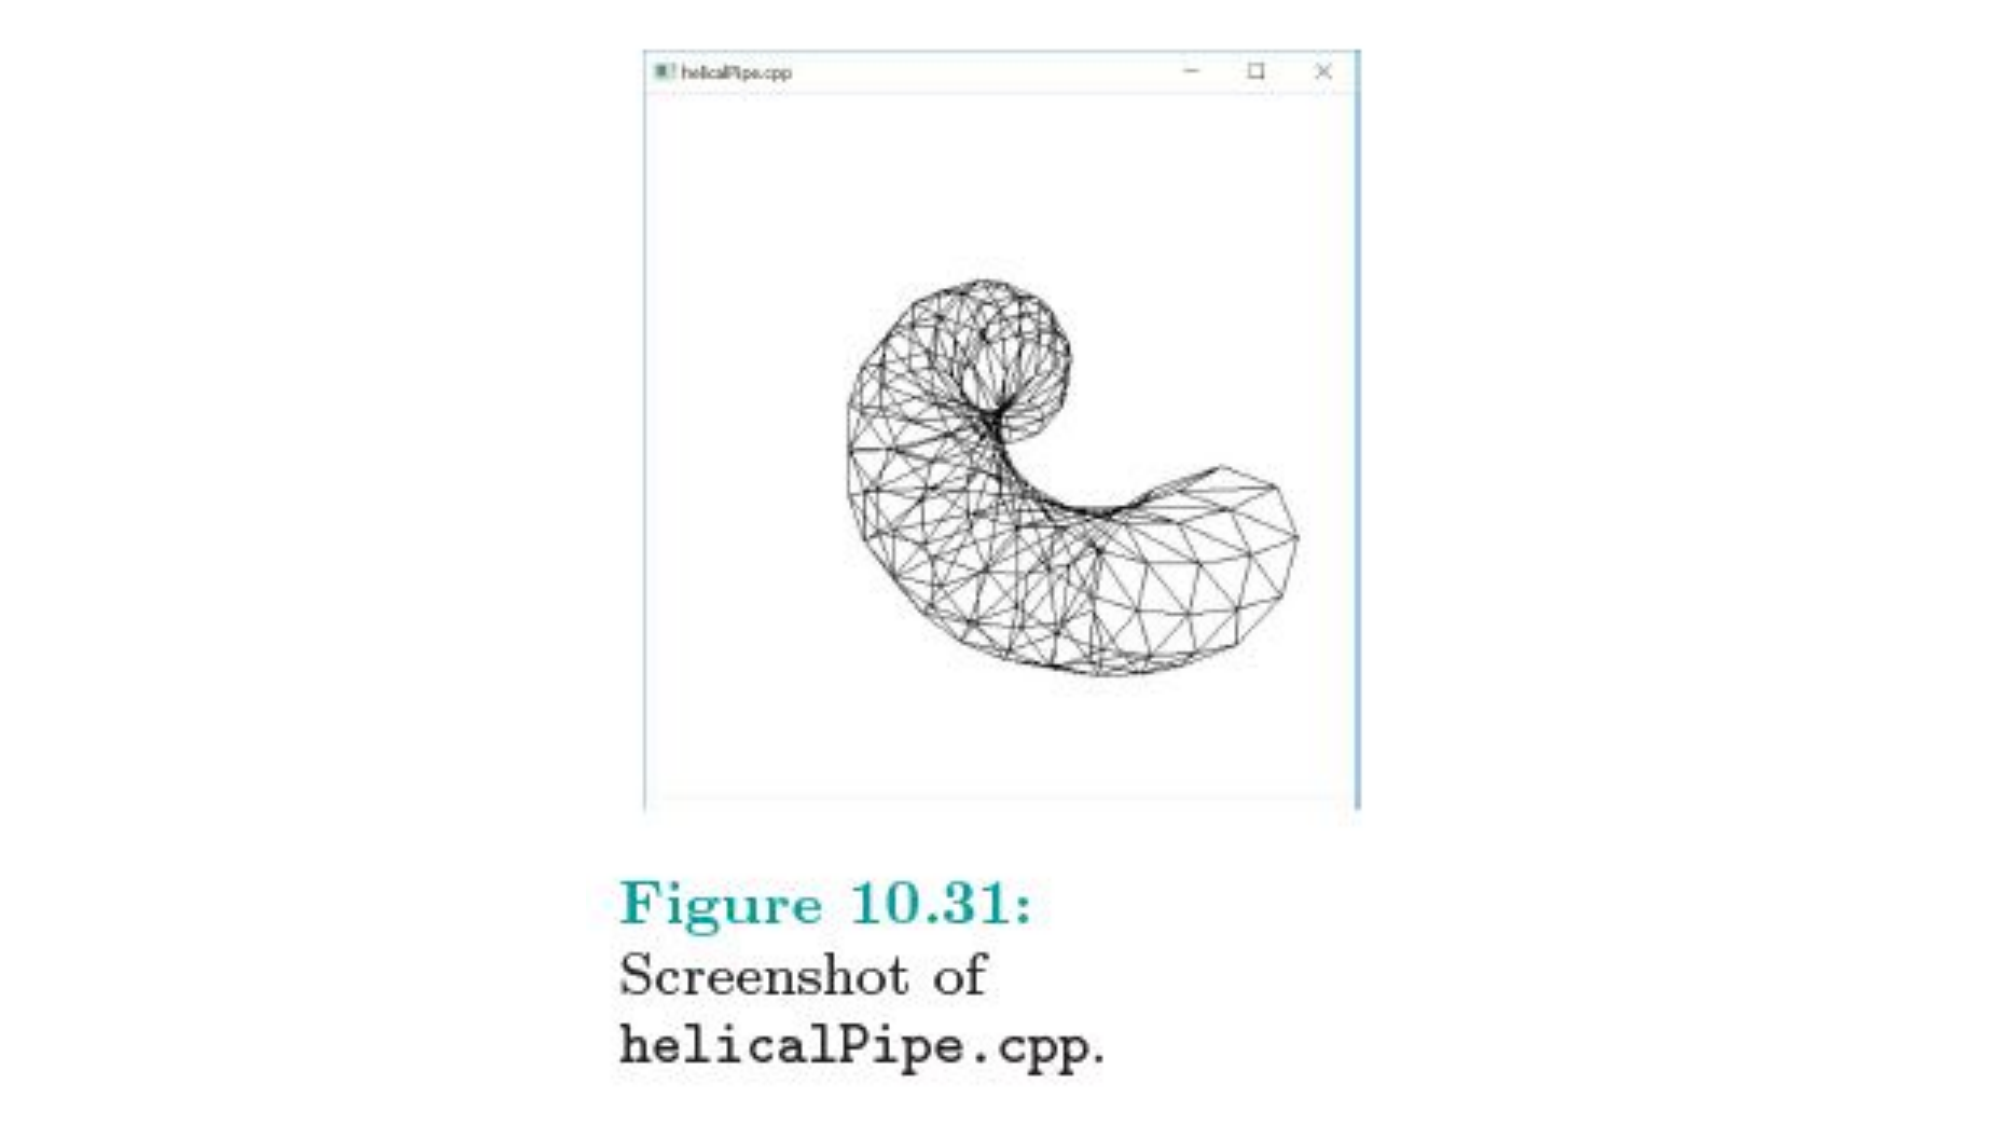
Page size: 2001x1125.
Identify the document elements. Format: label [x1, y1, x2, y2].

picture [586, 0, 1414, 1125]
